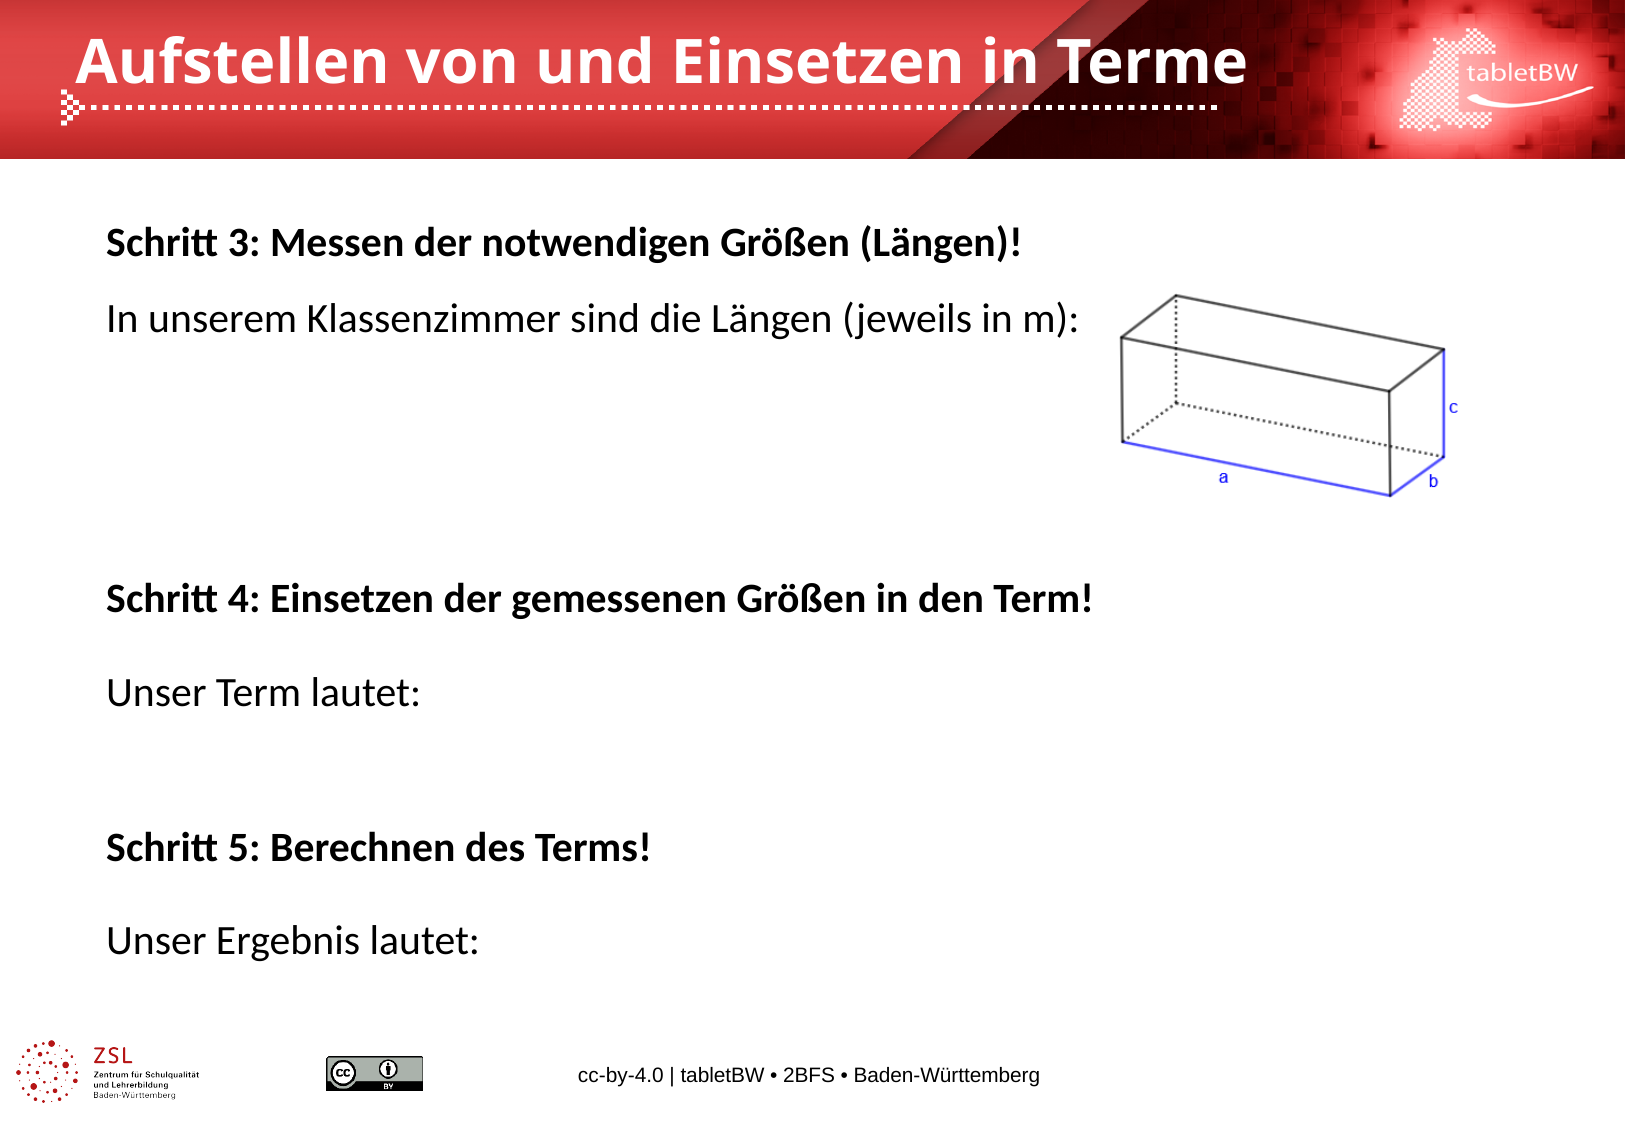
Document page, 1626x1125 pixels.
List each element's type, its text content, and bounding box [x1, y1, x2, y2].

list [0, 0, 1625, 159]
text_box Schritt 4: Einsetzen der gemessenen Größen in den Term! [91, 569, 1462, 644]
picture [1115, 288, 1463, 500]
text_box cc-by-4.0 | tabletBW • 2BFS • Baden-Württemberg [562, 1054, 1064, 1095]
picture [0, 1024, 215, 1104]
text_box Schritt 3: Messen der notwendigen Größen (Längen)! [91, 213, 1462, 288]
text_box Schritt 5: Berechnen des Terms! [91, 818, 1462, 893]
picture [326, 1056, 423, 1091]
